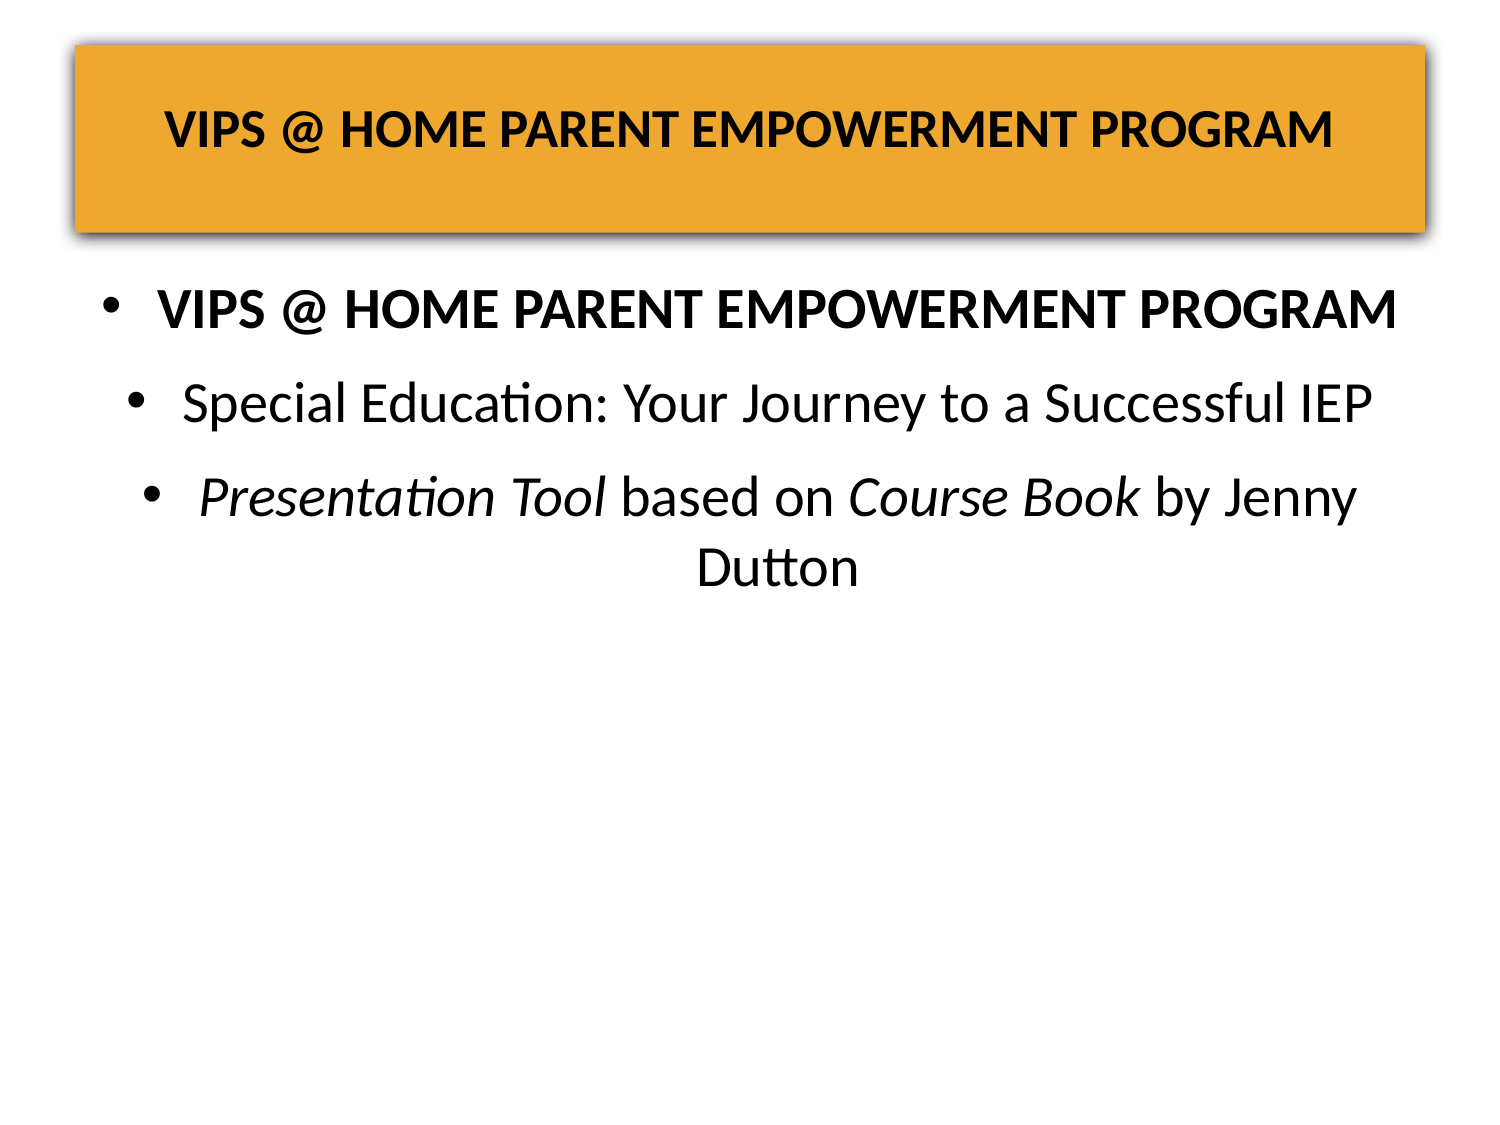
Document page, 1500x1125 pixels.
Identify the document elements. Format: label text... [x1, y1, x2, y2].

title VIPS @ HOME PARENT EMPOWERMENT PROGRAM [75, 45, 1425, 233]
list VIPS @ HOME PARENT EMPOWERMENT PROGRAM Special Education: Your Journey to a Successful IEP Presentation Tool based on Course Book by Jenny Dutton [75, 262, 1425, 1005]
